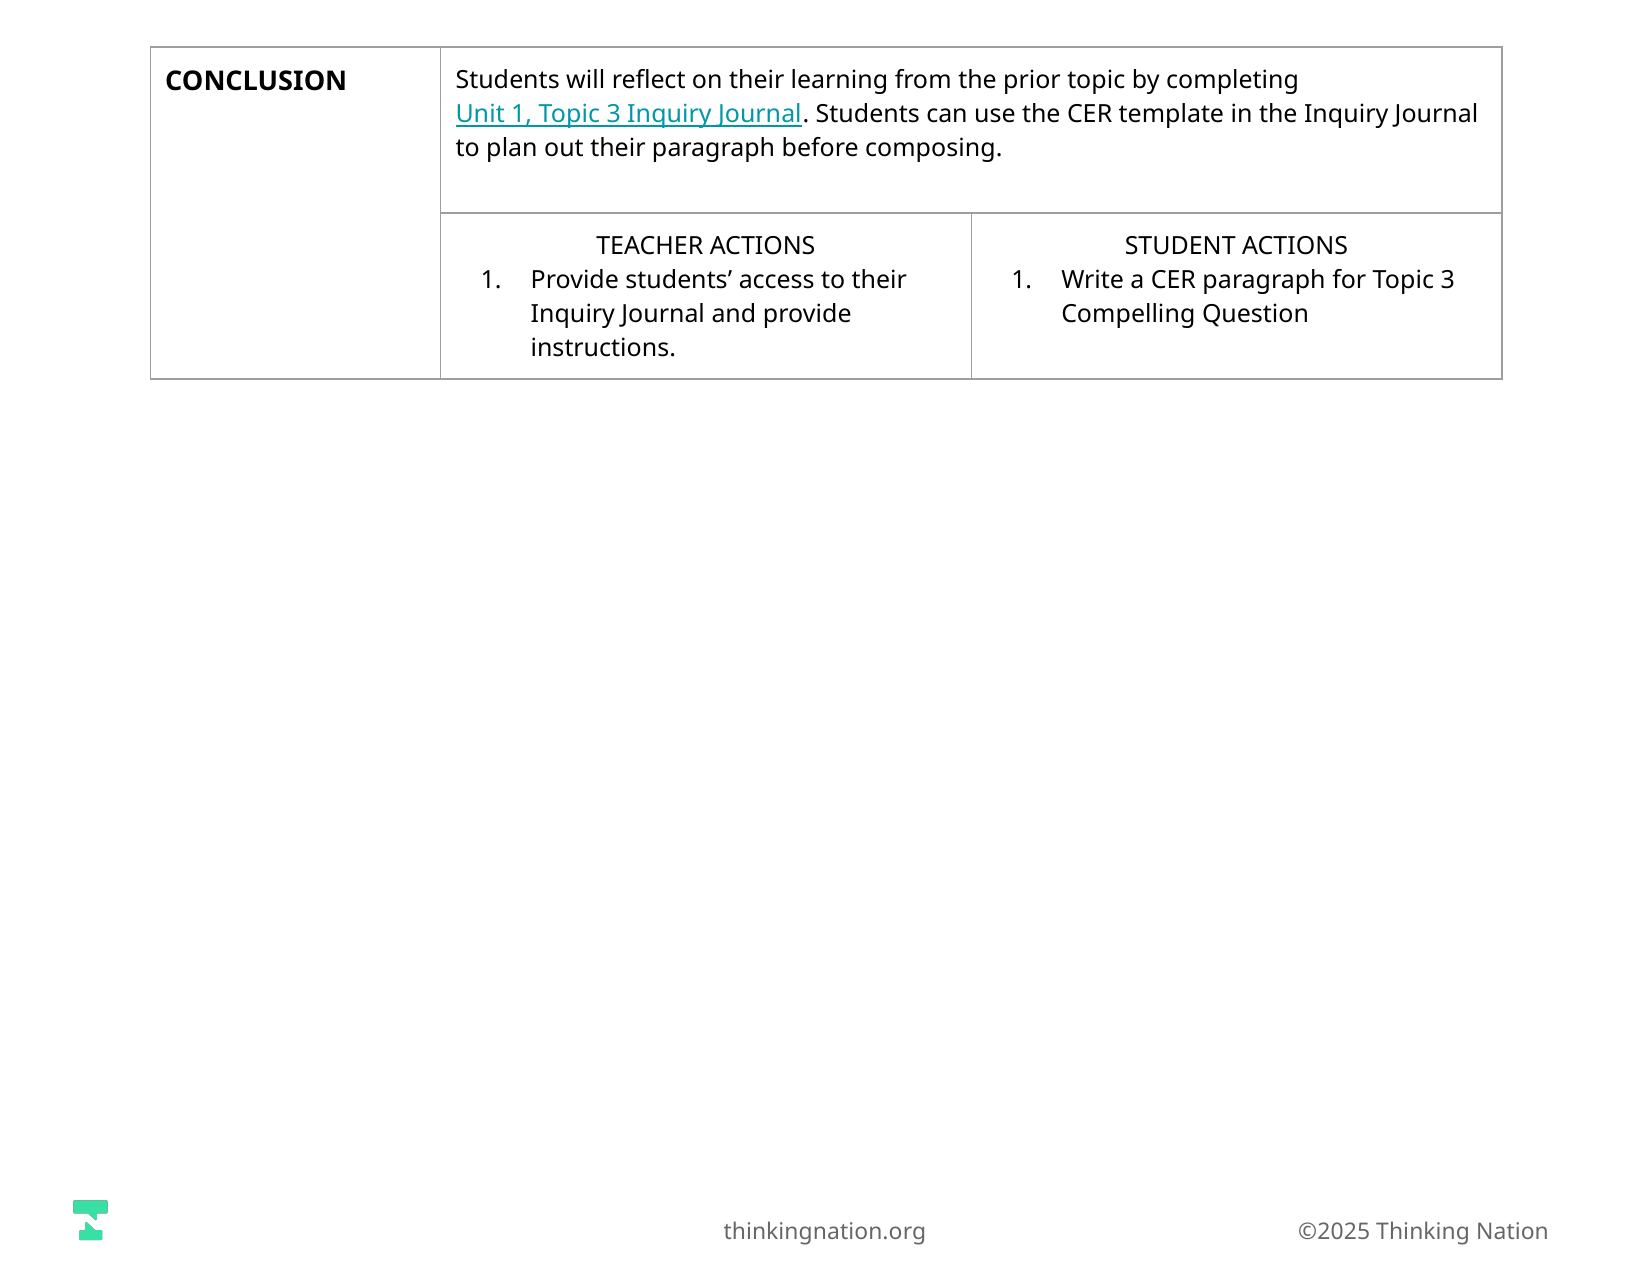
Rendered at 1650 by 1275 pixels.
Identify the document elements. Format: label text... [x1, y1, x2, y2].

table_header Students will reflect on their learning from the prior topic by completing Unit 1, Topic 3 Inquiry Journal. Students can use the CER template in the Inquiry Journal to plan out their paragraph before composing. [441, 48, 1501, 212]
text_box ©2025 Thinking Nation [1174, 1200, 1566, 1240]
table_cell STUDENT ACTIONS Write a CER paragraph for Topic 3 Compelling Question [972, 214, 1501, 378]
table_cell TEACHER ACTIONS Provide students’ access to their Inquiry Journal and provide instructions. [441, 214, 971, 378]
picture [62, 1192, 118, 1248]
table_header CONCLUSION [151, 48, 440, 378]
text_box thinkingnation.org [629, 1200, 1021, 1240]
